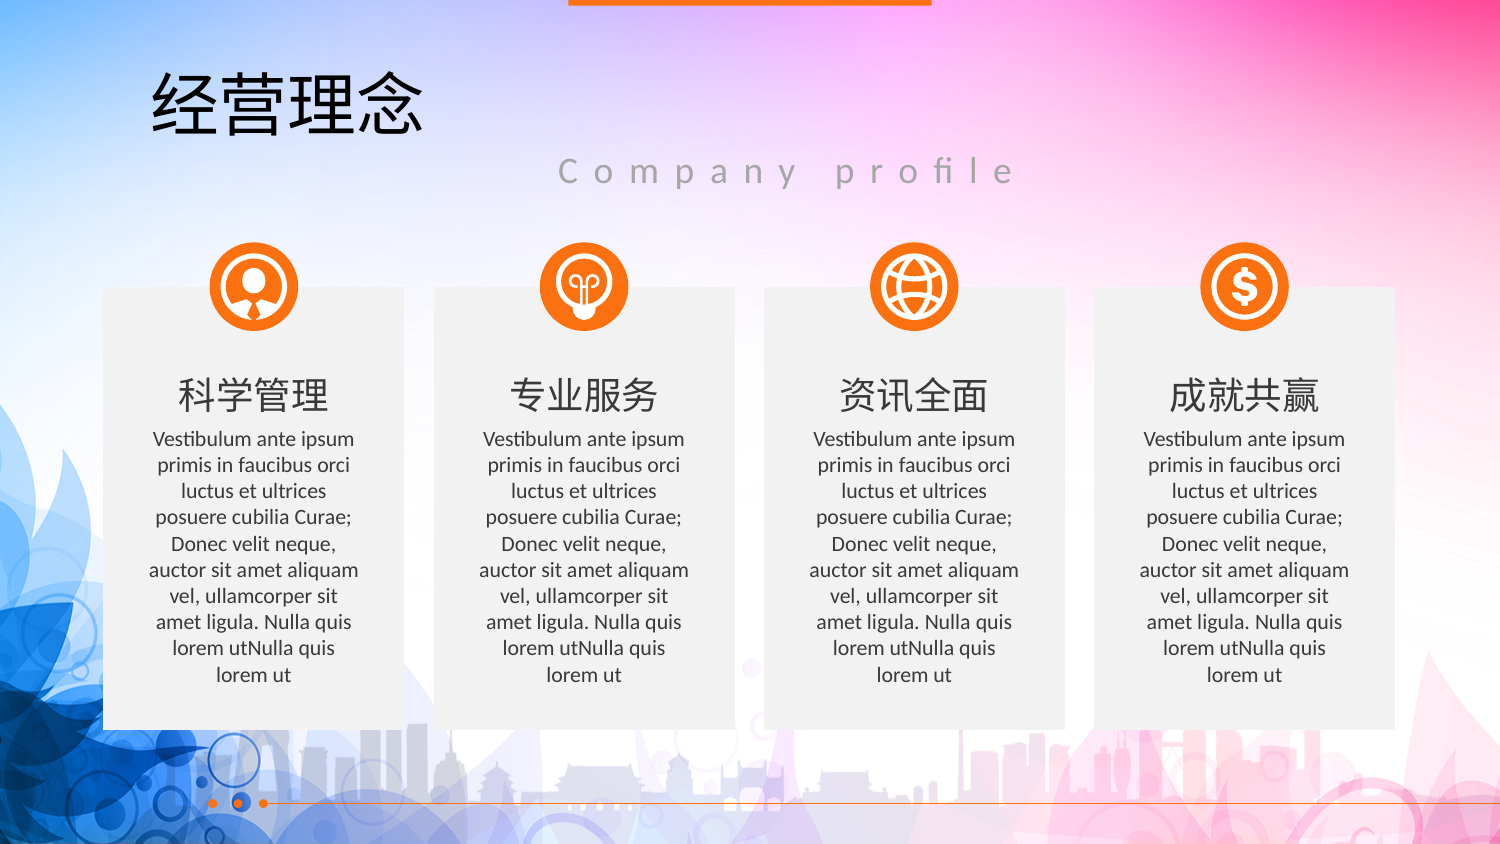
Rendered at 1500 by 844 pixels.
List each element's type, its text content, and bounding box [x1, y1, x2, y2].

text_box 成就共赢 [1133, 364, 1356, 424]
text_box Vestibulum ante ipsum primis in faucibus orci luctus et ultrices posuere cubilia Curae; Donec velit neque, auctor sit amet aliquam vel, ullamcorper sit amet ligula. Nulla quis lorem utNulla quis lorem ut [1121, 416, 1368, 694]
text_box [763, 286, 1066, 731]
text_box Vestibulum ante ipsum primis in faucibus orci luctus et ultrices posuere cubilia Curae; Donec velit neque, auctor sit amet aliquam vel, ullamcorper sit amet ligula. Nulla quis lorem utNulla quis lorem ut [130, 416, 378, 694]
text_box 专业服务 [472, 364, 696, 424]
text_box Company profile [543, 138, 1028, 199]
text_box 科学管理 [142, 364, 366, 424]
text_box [209, 242, 299, 331]
picture [0, 0, 1500, 844]
text_box Vestibulum ante ipsum primis in faucibus orci luctus et ultrices posuere cubilia Curae; Donec velit neque, auctor sit amet aliquam vel, ullamcorper sit amet ligula. Nulla quis lorem utNulla quis lorem ut [791, 416, 1038, 694]
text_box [539, 242, 629, 331]
text_box Vestibulum ante ipsum primis in faucibus orci luctus et ultrices posuere cubilia Curae; Donec velit neque, auctor sit amet aliquam vel, ullamcorper sit amet ligula. Nulla quis lorem utNulla quis lorem ut [460, 416, 708, 694]
text_box [432, 286, 736, 731]
text_box 资讯全面 [803, 364, 1026, 424]
text_box [102, 286, 406, 731]
title 经营理念 [103, 26, 1380, 190]
text_box [1093, 286, 1396, 731]
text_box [870, 242, 959, 331]
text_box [1200, 242, 1289, 331]
